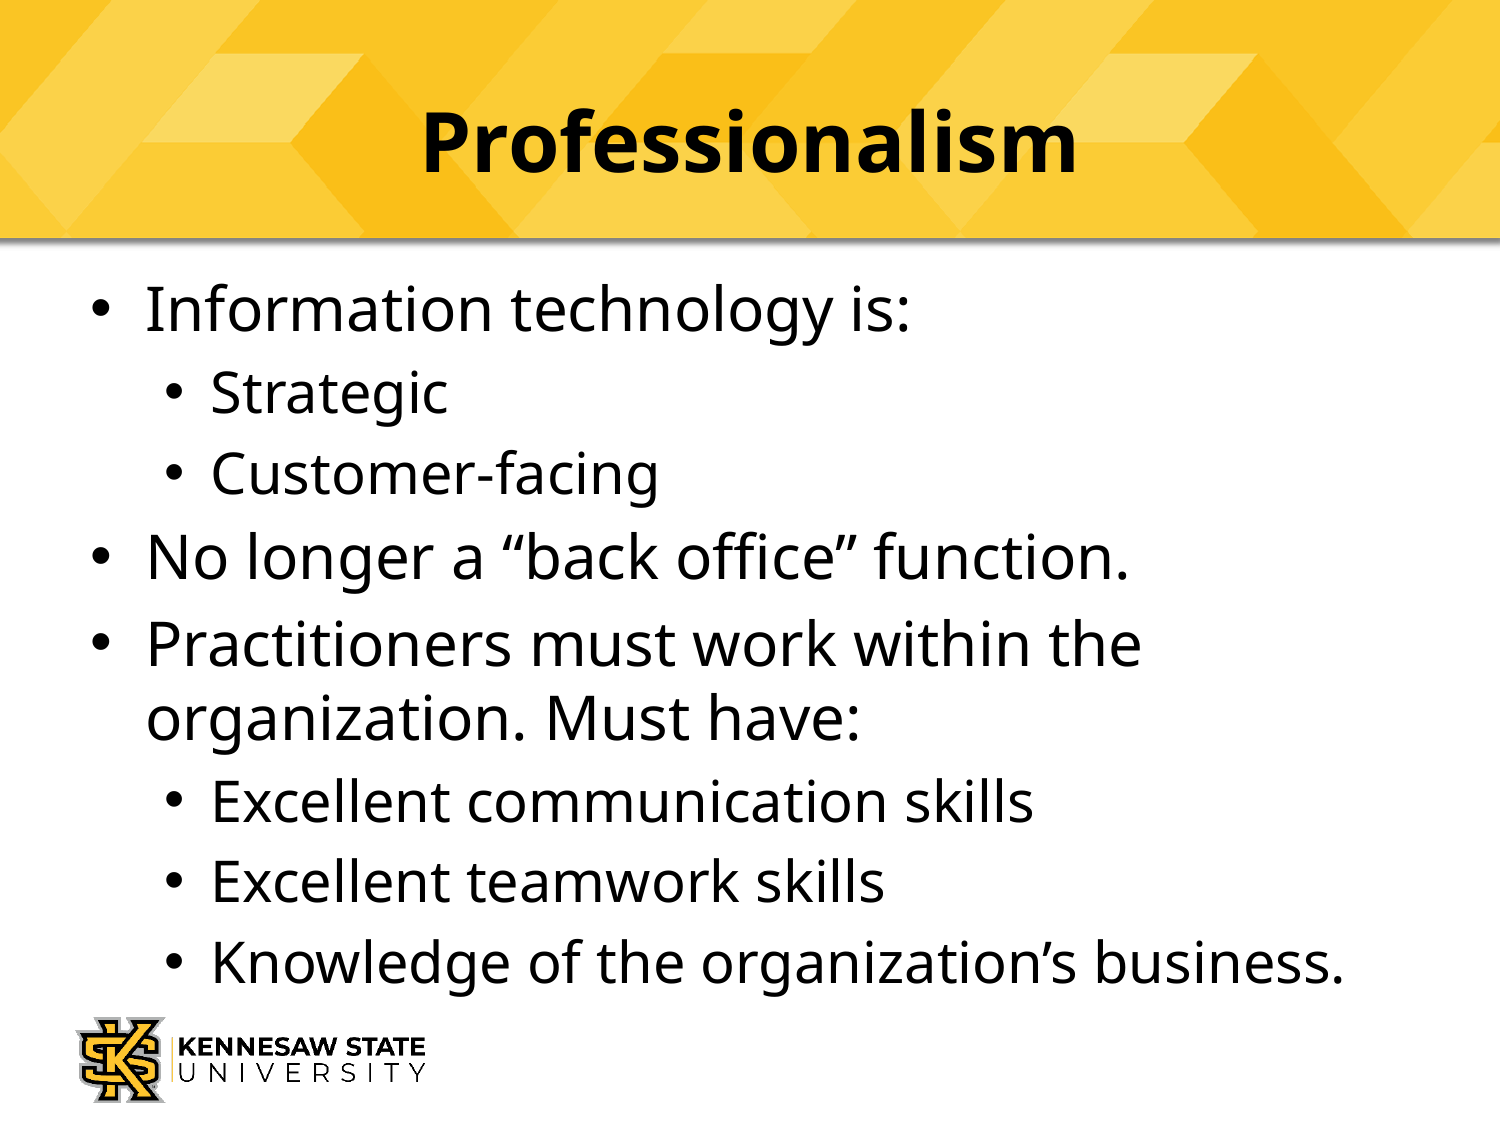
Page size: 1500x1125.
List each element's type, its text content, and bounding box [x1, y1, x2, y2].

title Professionalism [75, 45, 1425, 233]
list Information technology is: Strategic Customer-facing No longer a “back office” function. Practitioners must work within the organization. Must have: Excellent communication skills Excellent teamwork skills Knowledge of the organization’s business. [75, 262, 1425, 1005]
picture [75, 1017, 425, 1103]
picture [0, 0, 1500, 251]
